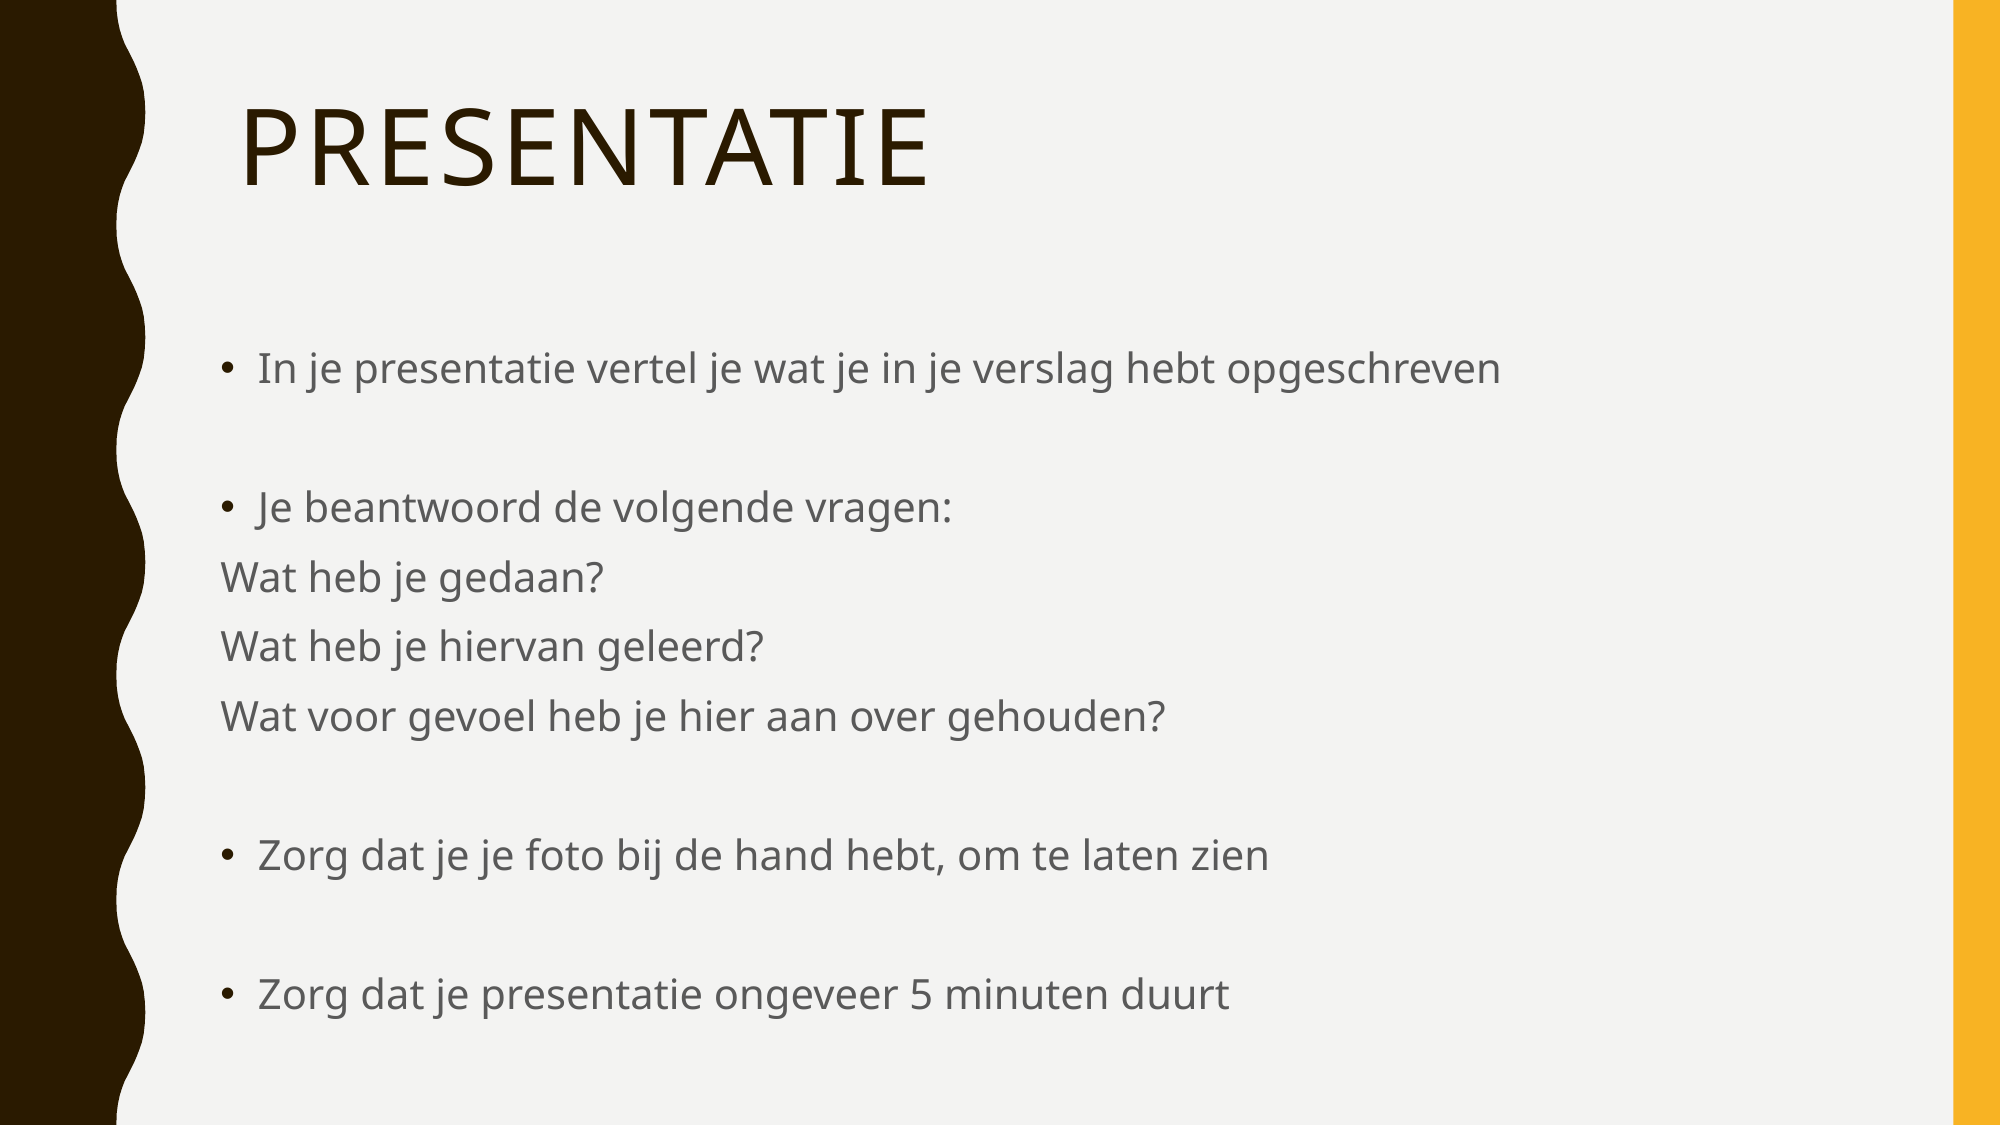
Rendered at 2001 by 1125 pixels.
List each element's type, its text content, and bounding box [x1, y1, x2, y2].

list In je presentatie vertel je wat je in je verslag hebt opgeschreven Je beantwoord de volgende vragen: Wat heb je gedaan? Wat heb je hiervan geleerd? Wat voor gevoel heb je hier aan over gehouden? Zorg dat je je foto bij de hand hebt, om te laten zien Zorg dat je presentatie ongeveer 5 minuten duurt [205, 329, 1875, 1063]
title Presentatie [222, 86, 1893, 332]
